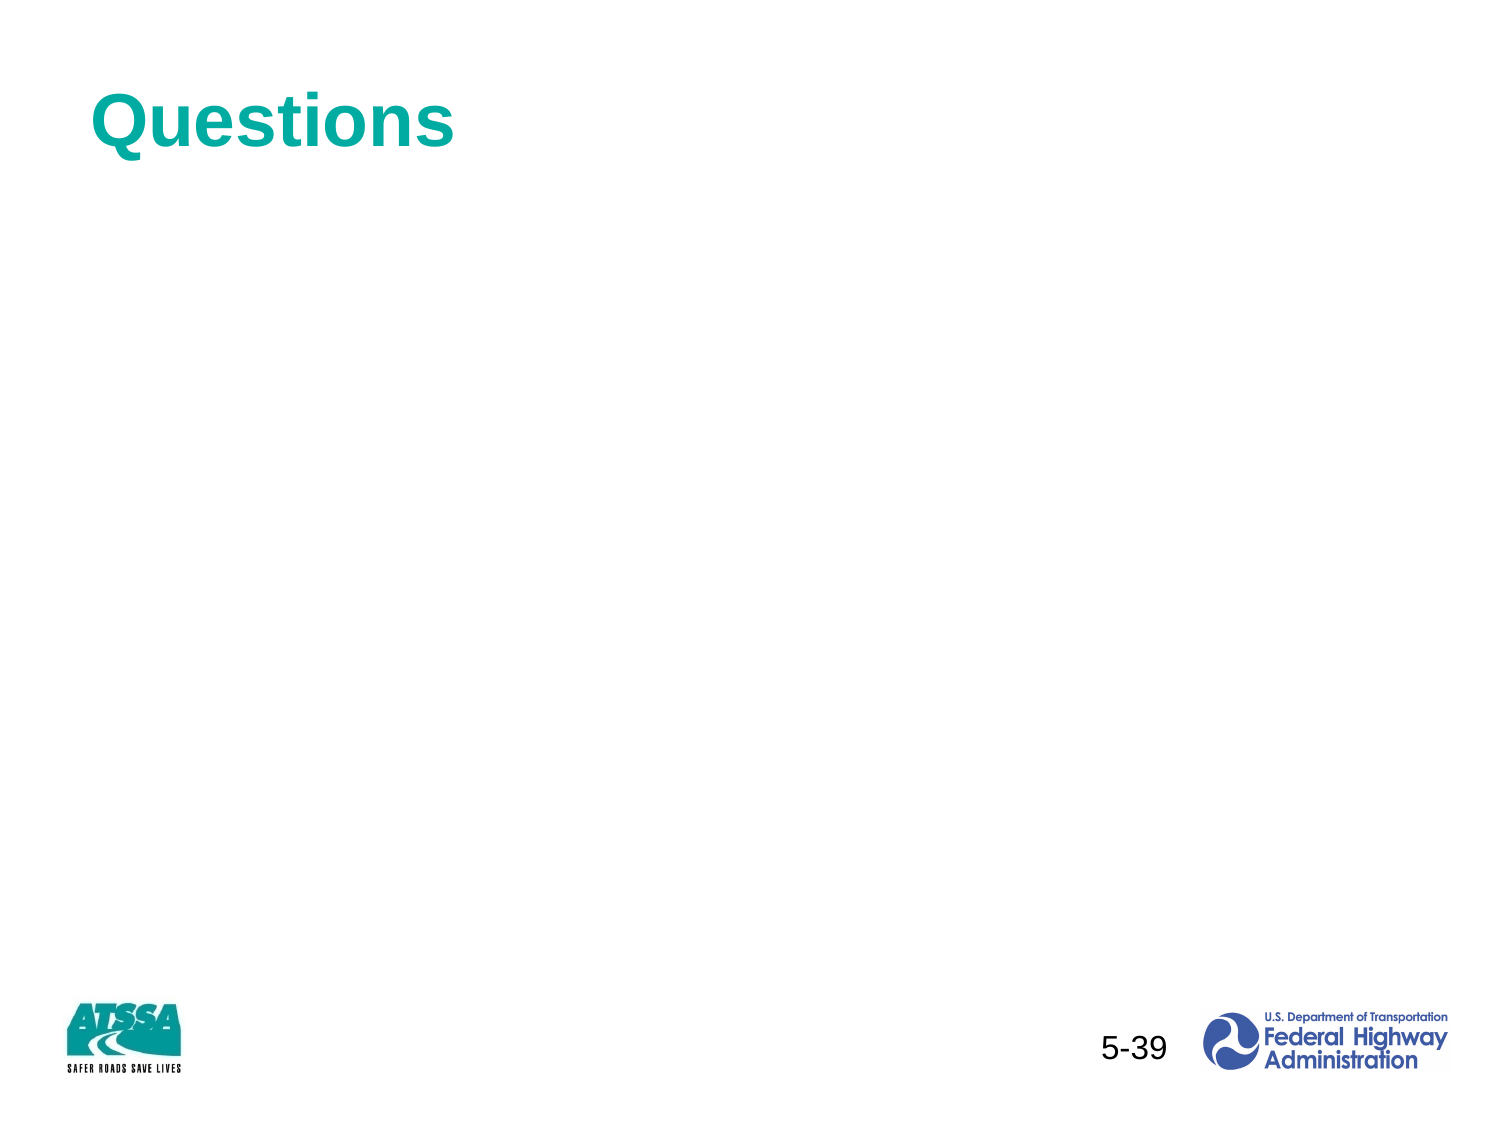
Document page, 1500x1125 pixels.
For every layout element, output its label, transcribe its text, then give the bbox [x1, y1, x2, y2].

picture [63, 997, 185, 1077]
title Questions [75, 0, 1425, 233]
picture [1200, 1008, 1450, 1072]
